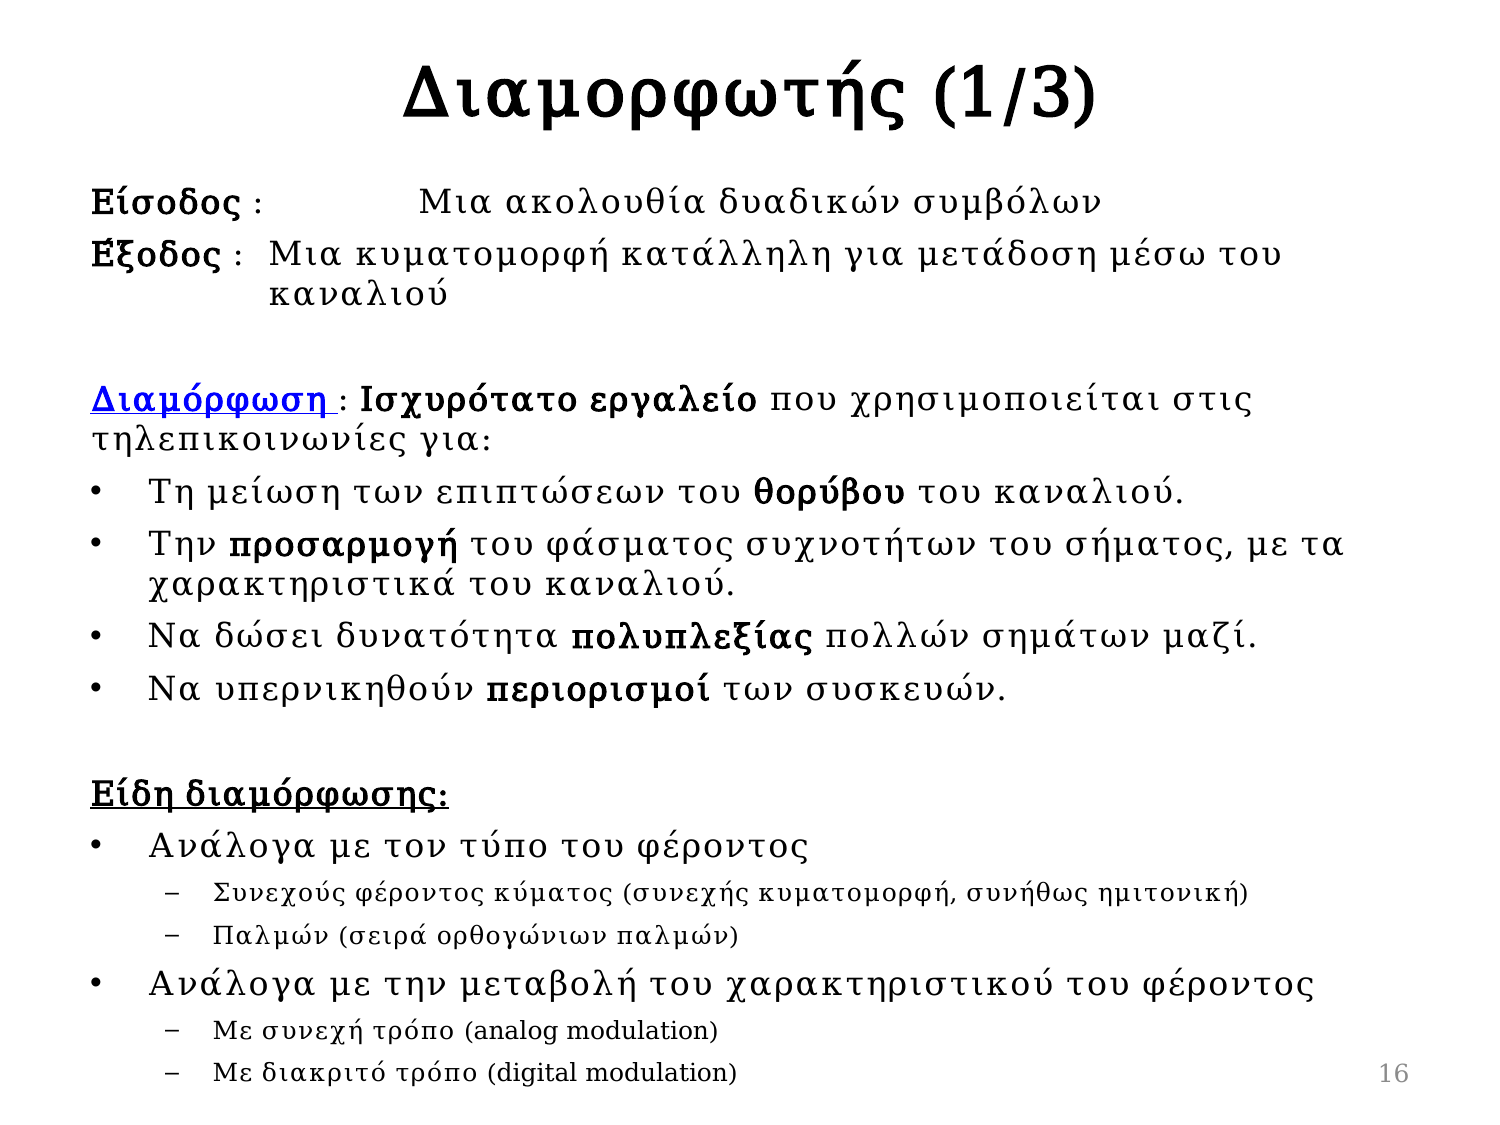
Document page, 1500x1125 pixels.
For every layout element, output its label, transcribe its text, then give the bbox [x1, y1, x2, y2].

title Διαμορφωτής (1/3) [75, 19, 1425, 159]
slide_number 16 [1222, 1042, 1425, 1103]
list Είσοδος : Μια ακολουθία δυαδικών συμβόλων Έξοδος : Μια κυματομορφή κατάλληλη για μετάδοση μέσω του καναλιού Διαμόρφωση : Ισχυρότατο εργαλείο που χρησιμοποιείται στις τηλεπικοινωνίες για: Τη μείωση των επιπτώσεων του θορύβου του καναλιού. Την προσαρμογή του φάσματος συχνοτήτων του σήματος, με τα χαρακτηριστικά του καναλιού. Να δώσει δυνατότητα πολυπλεξίας πολλών σημάτων μαζί. Να υπερνικηθούν περιορισμοί των συσκευών. Είδη διαμόρφωσης: Ανάλογα με τον τύπο του φέροντος Συνεχούς φέροντος κύματος (συνεχής κυματομορφή, συνήθως ημιτονική) Παλμών (σειρά ορθογώνιων παλμών) Ανάλογα με την μεταβολή του χαρακτηριστικού του φέροντος Με συνεχή τρόπο (analog modulation) Με διακριτό τρόπο (digital modulation) [75, 172, 1447, 1071]
